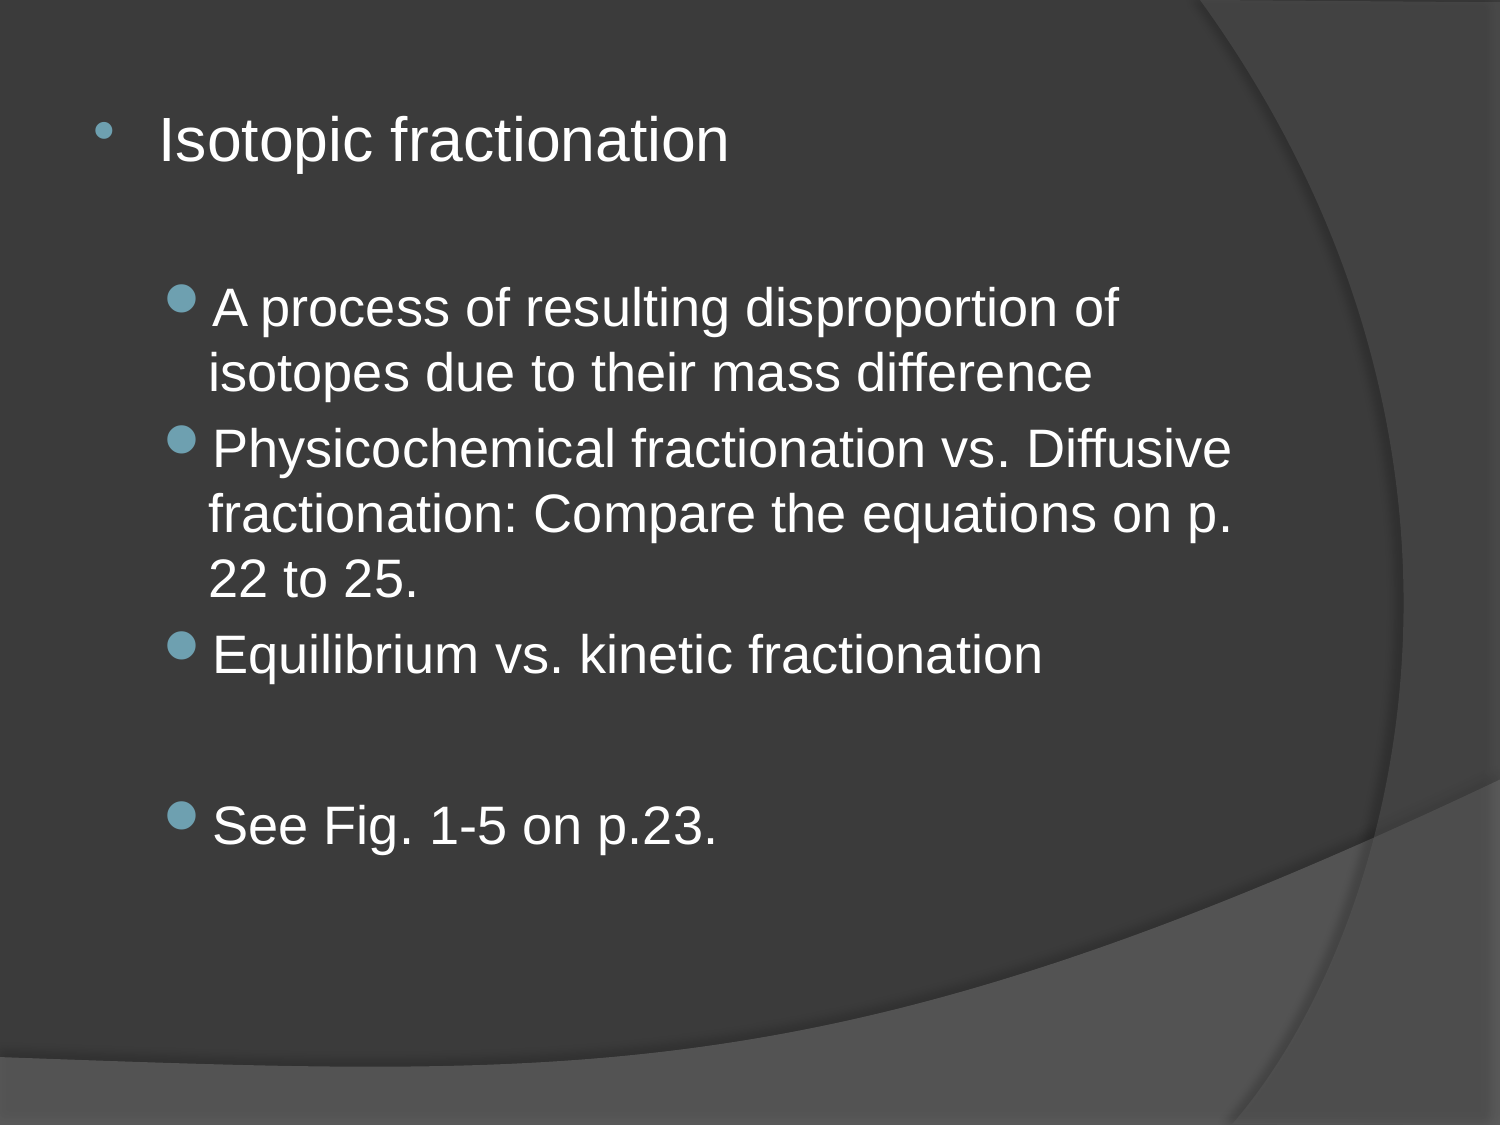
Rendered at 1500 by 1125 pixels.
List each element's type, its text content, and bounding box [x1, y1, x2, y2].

list Isotopic fractionation A process of resulting disproportion of isotopes due to their mass difference Physicochemical fractionation vs. Diffusive fractionation: Compare the equations on p. 22 to 25. Equilibrium vs. kinetic fractionation See Fig. 1-5 on p.23. [75, 91, 1300, 976]
